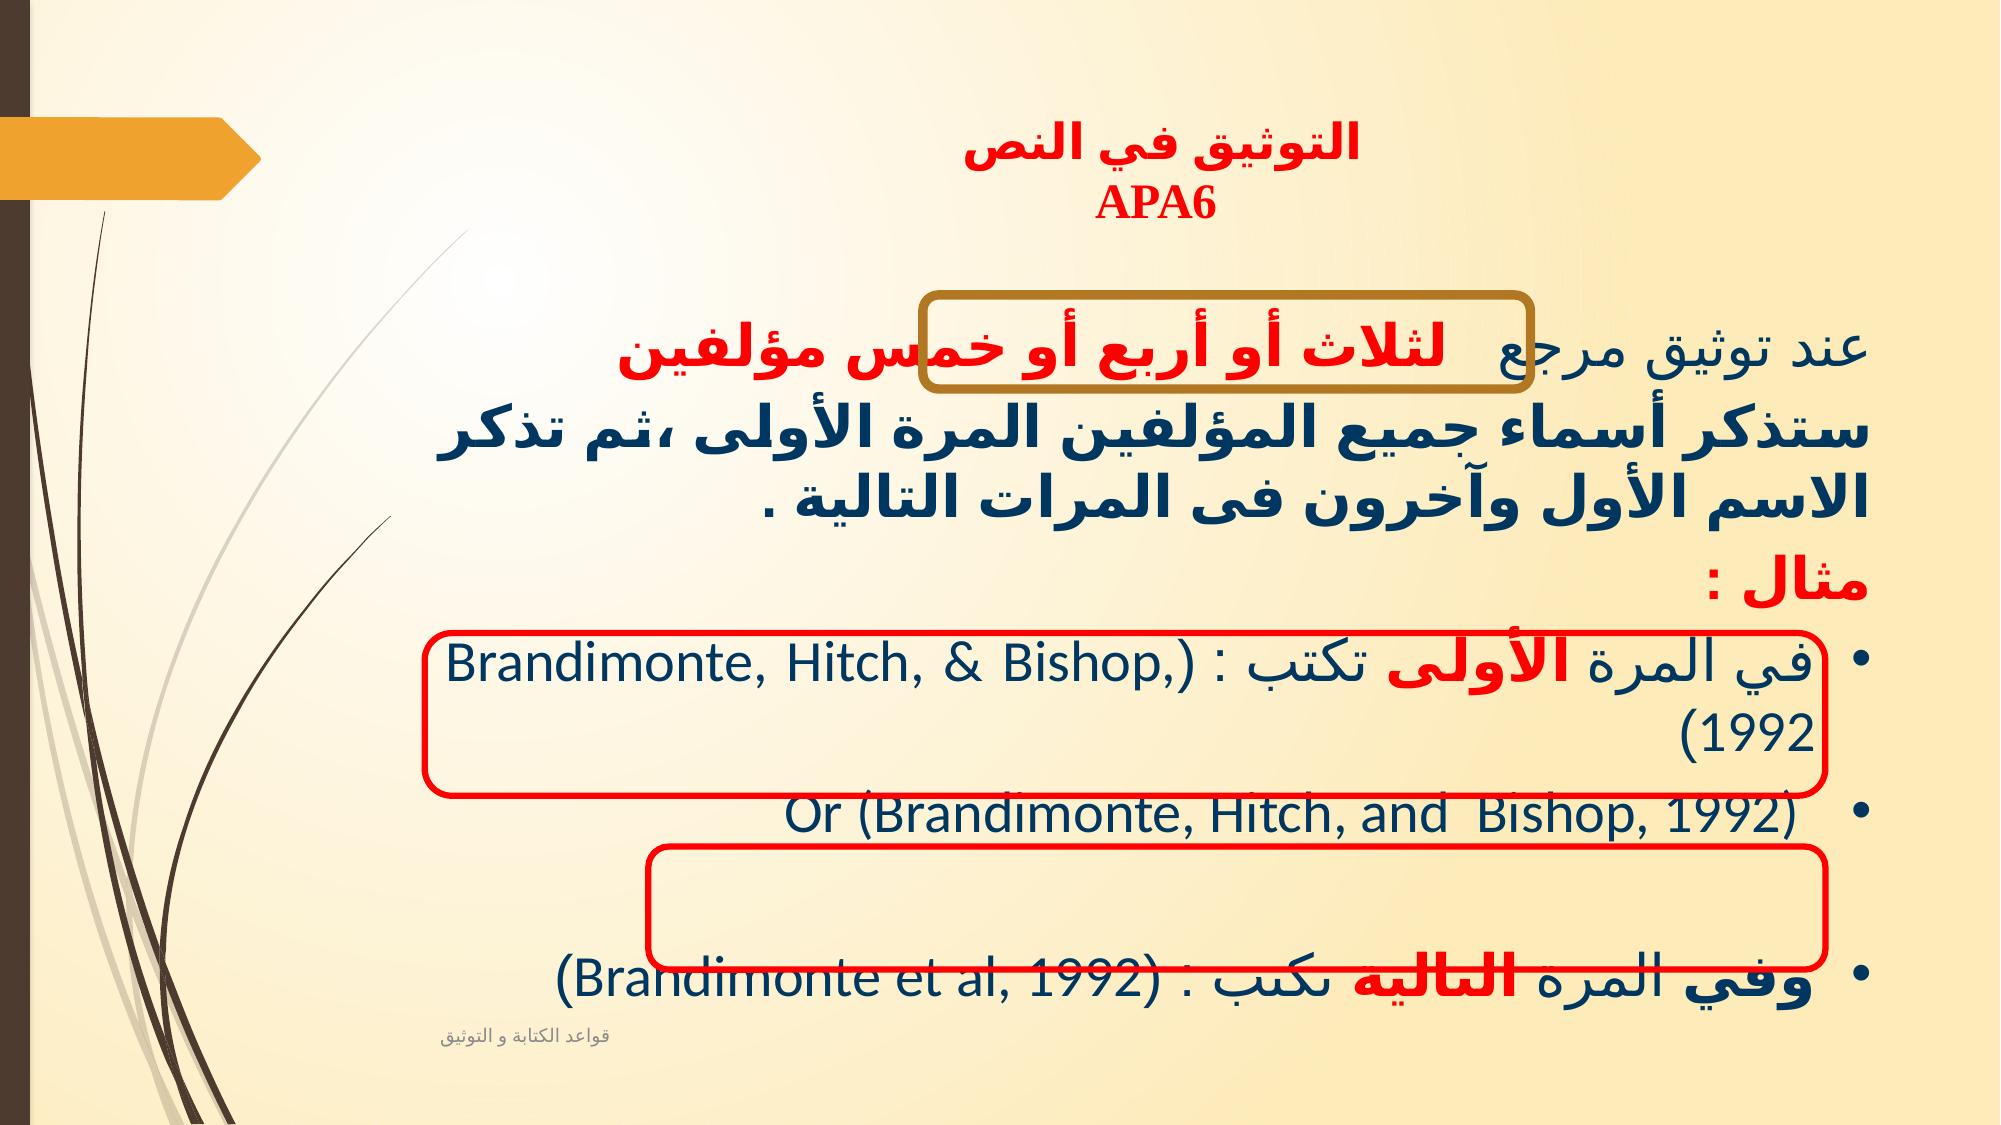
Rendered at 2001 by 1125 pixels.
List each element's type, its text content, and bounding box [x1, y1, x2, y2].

text_box [423, 631, 1827, 798]
title التوثيق في النص APA6 [425, 102, 1888, 218]
footer قواعد الكتابة و التوثيق [424, 1006, 1675, 1067]
text_box [921, 293, 1532, 391]
list عند توثيق مرجع لثلاث أو أربع أو خمس مؤلفين ستذكر أسماء جميع المؤلفين المرة الأولى ،ثم تذكر الاسم الأول وآخرون فى المرات التالية . مثال : في المرة الأولى تكتب : (Brandimonte, Hitch, & Bishop, 1992) Or (Brandimonte, Hitch, and Bishop, 1992) وفي المرة التالية تكتب : (Brandimonte et al, 1992) [424, 218, 1888, 970]
text_box [647, 845, 1827, 971]
